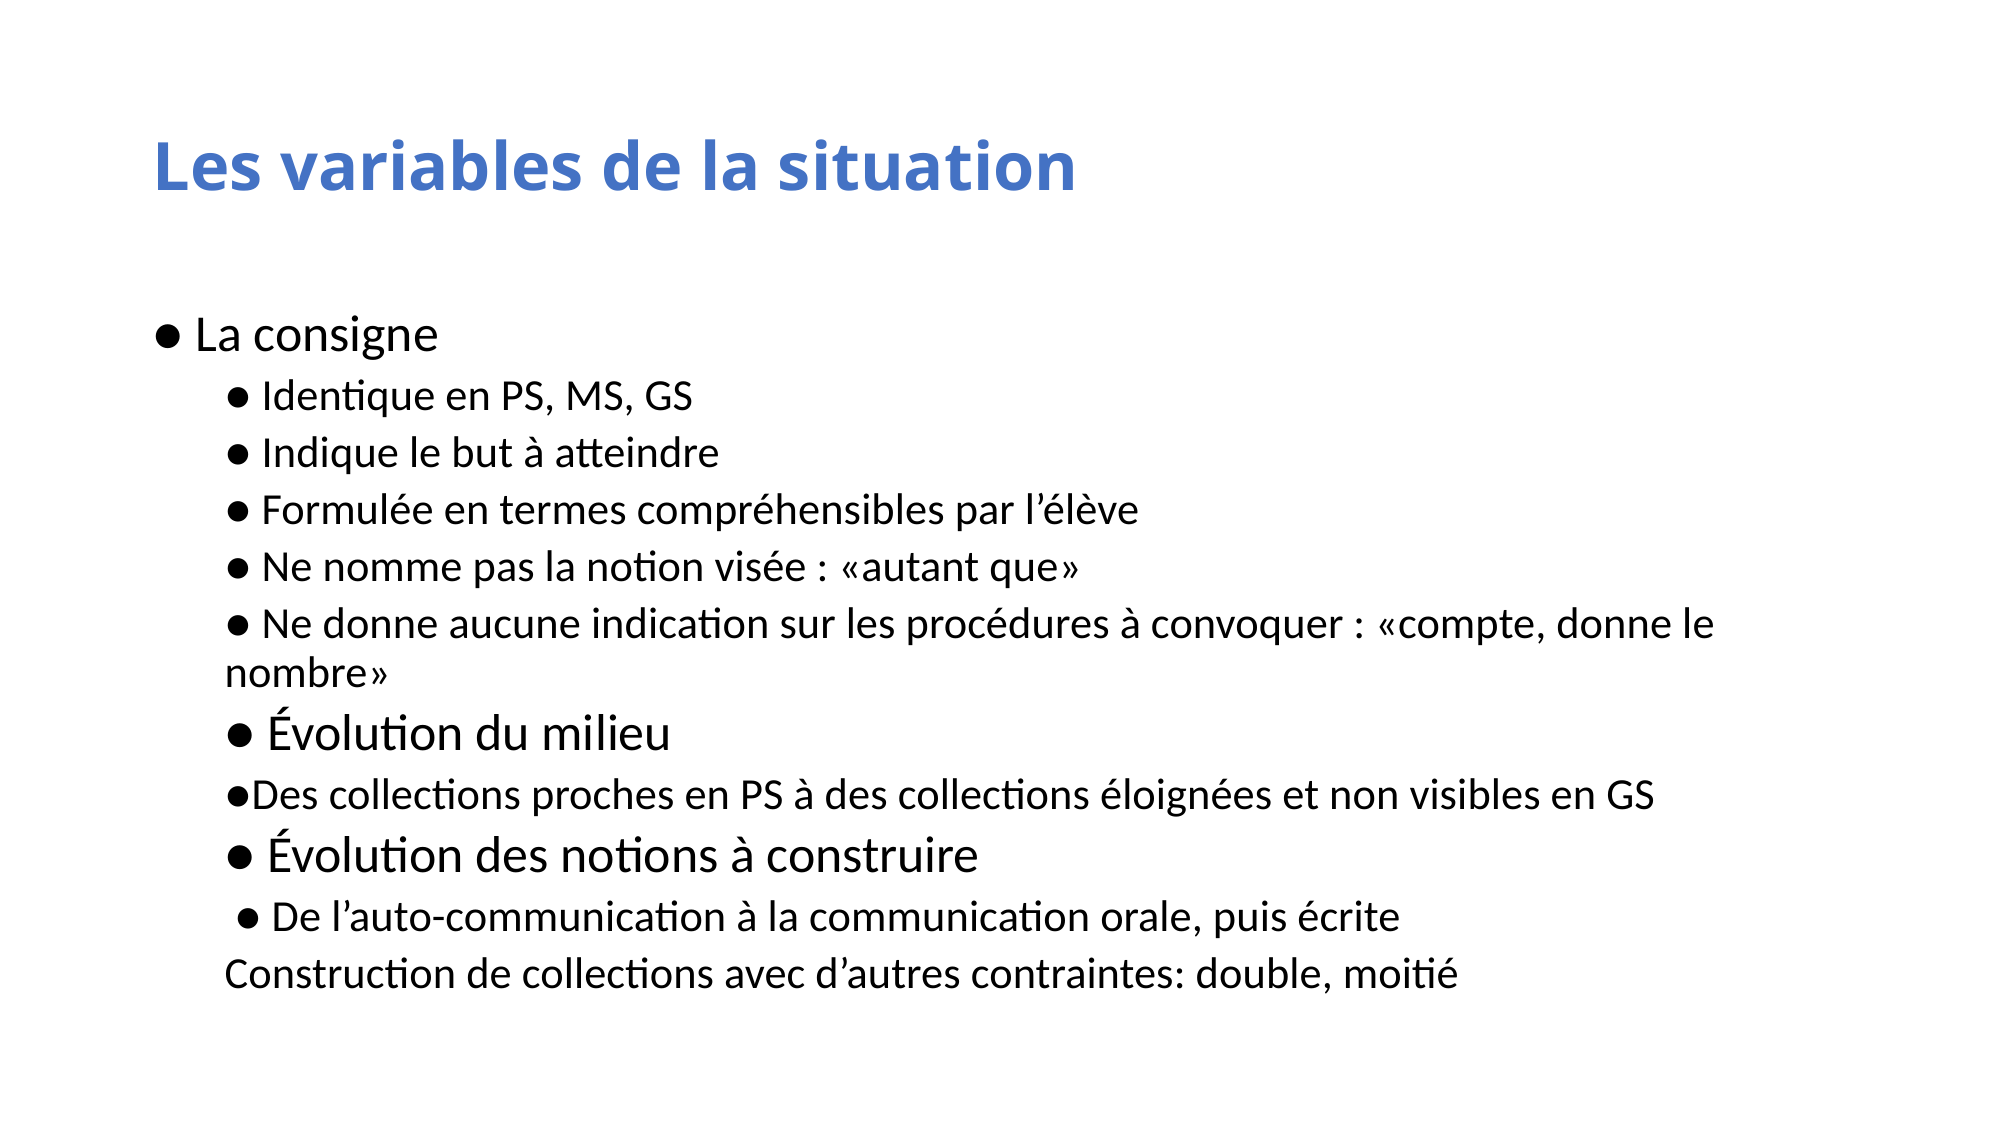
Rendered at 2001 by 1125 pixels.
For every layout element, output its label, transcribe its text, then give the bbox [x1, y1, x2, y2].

title Les variables de la situation [137, 59, 1863, 278]
list ● La consigne ● Identique en PS, MS, GS ● Indique le but à atteindre ● Formulée en termes compréhensibles par l’élève ● Ne nomme pas la notion visée : «autant que» ● Ne donne aucune indication sur les procédures à convoquer : «compte, donne le nombre» ● Évolution du milieu ●Des collections proches en PS à des collections éloignées et non visibles en GS ● Évolution des notions à construire ● De l’auto-communication à la communication orale, puis écrite Construction de collections avec d’autres contraintes: double, moitié [137, 299, 1863, 1014]
